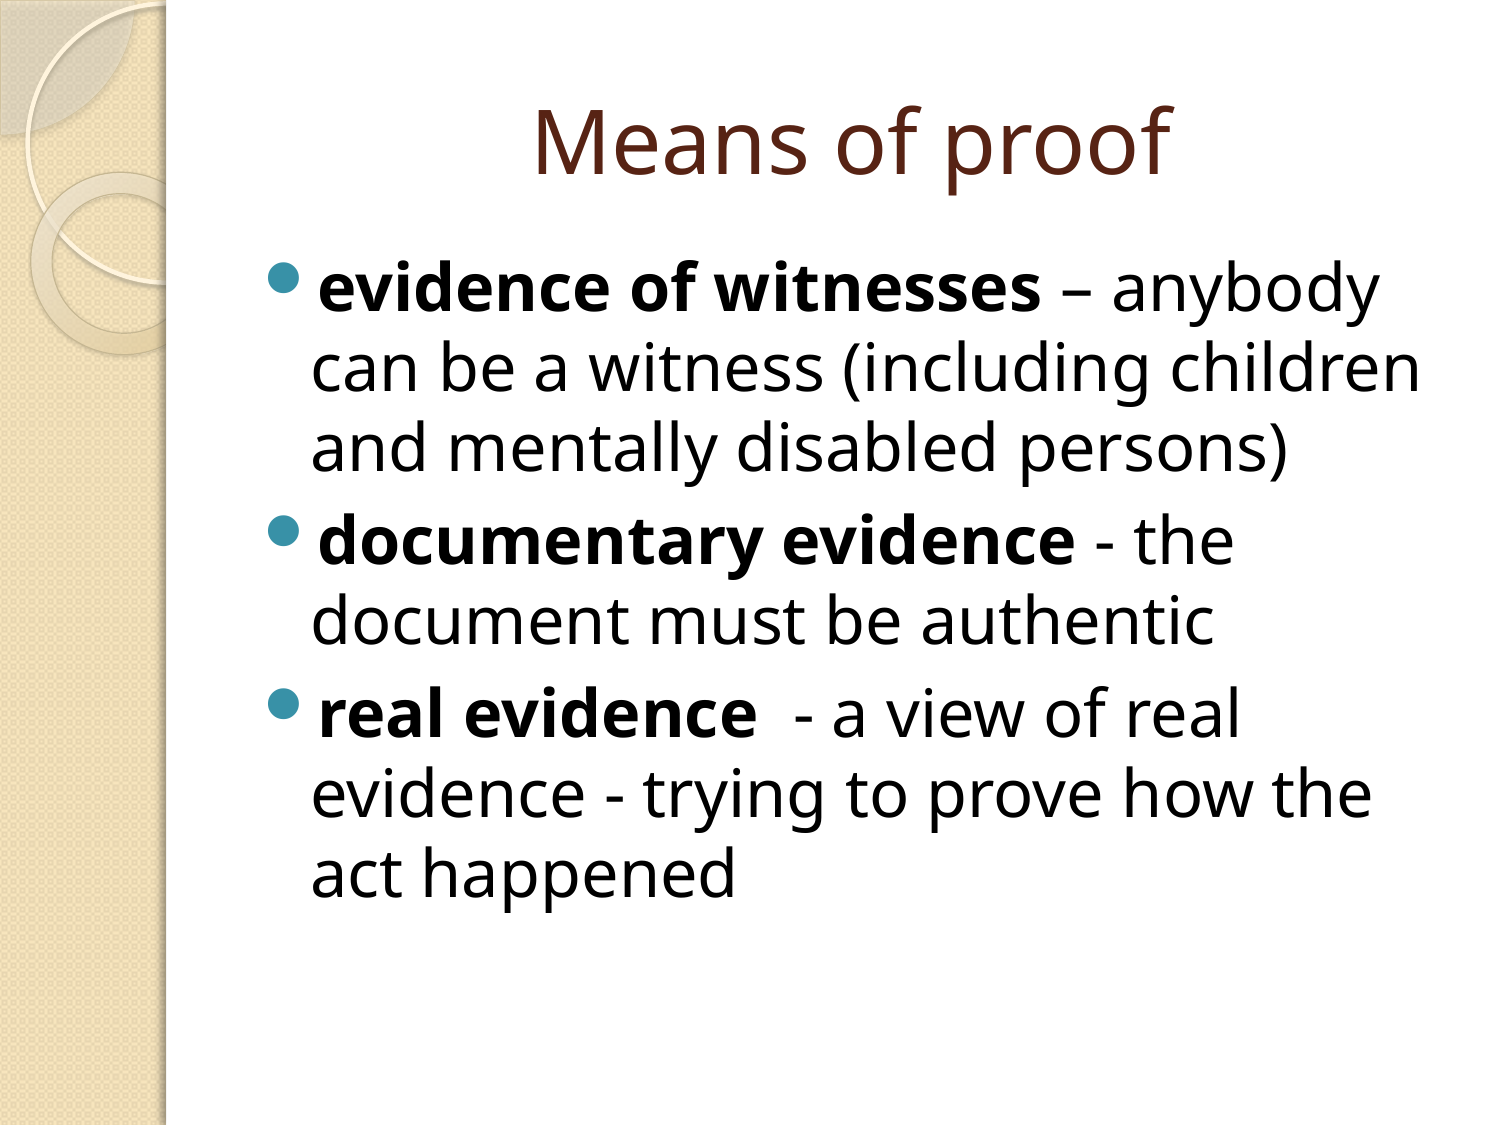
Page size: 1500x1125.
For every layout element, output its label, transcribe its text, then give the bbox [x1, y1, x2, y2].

list evidence of witnesses – anybody can be a witness (including children and mentally disabled persons) documentary evidence - the document must be authentic real evidence - a view of real evidence - trying to prove how the act happened [235, 237, 1466, 1025]
title Means of proof [235, 45, 1466, 233]
